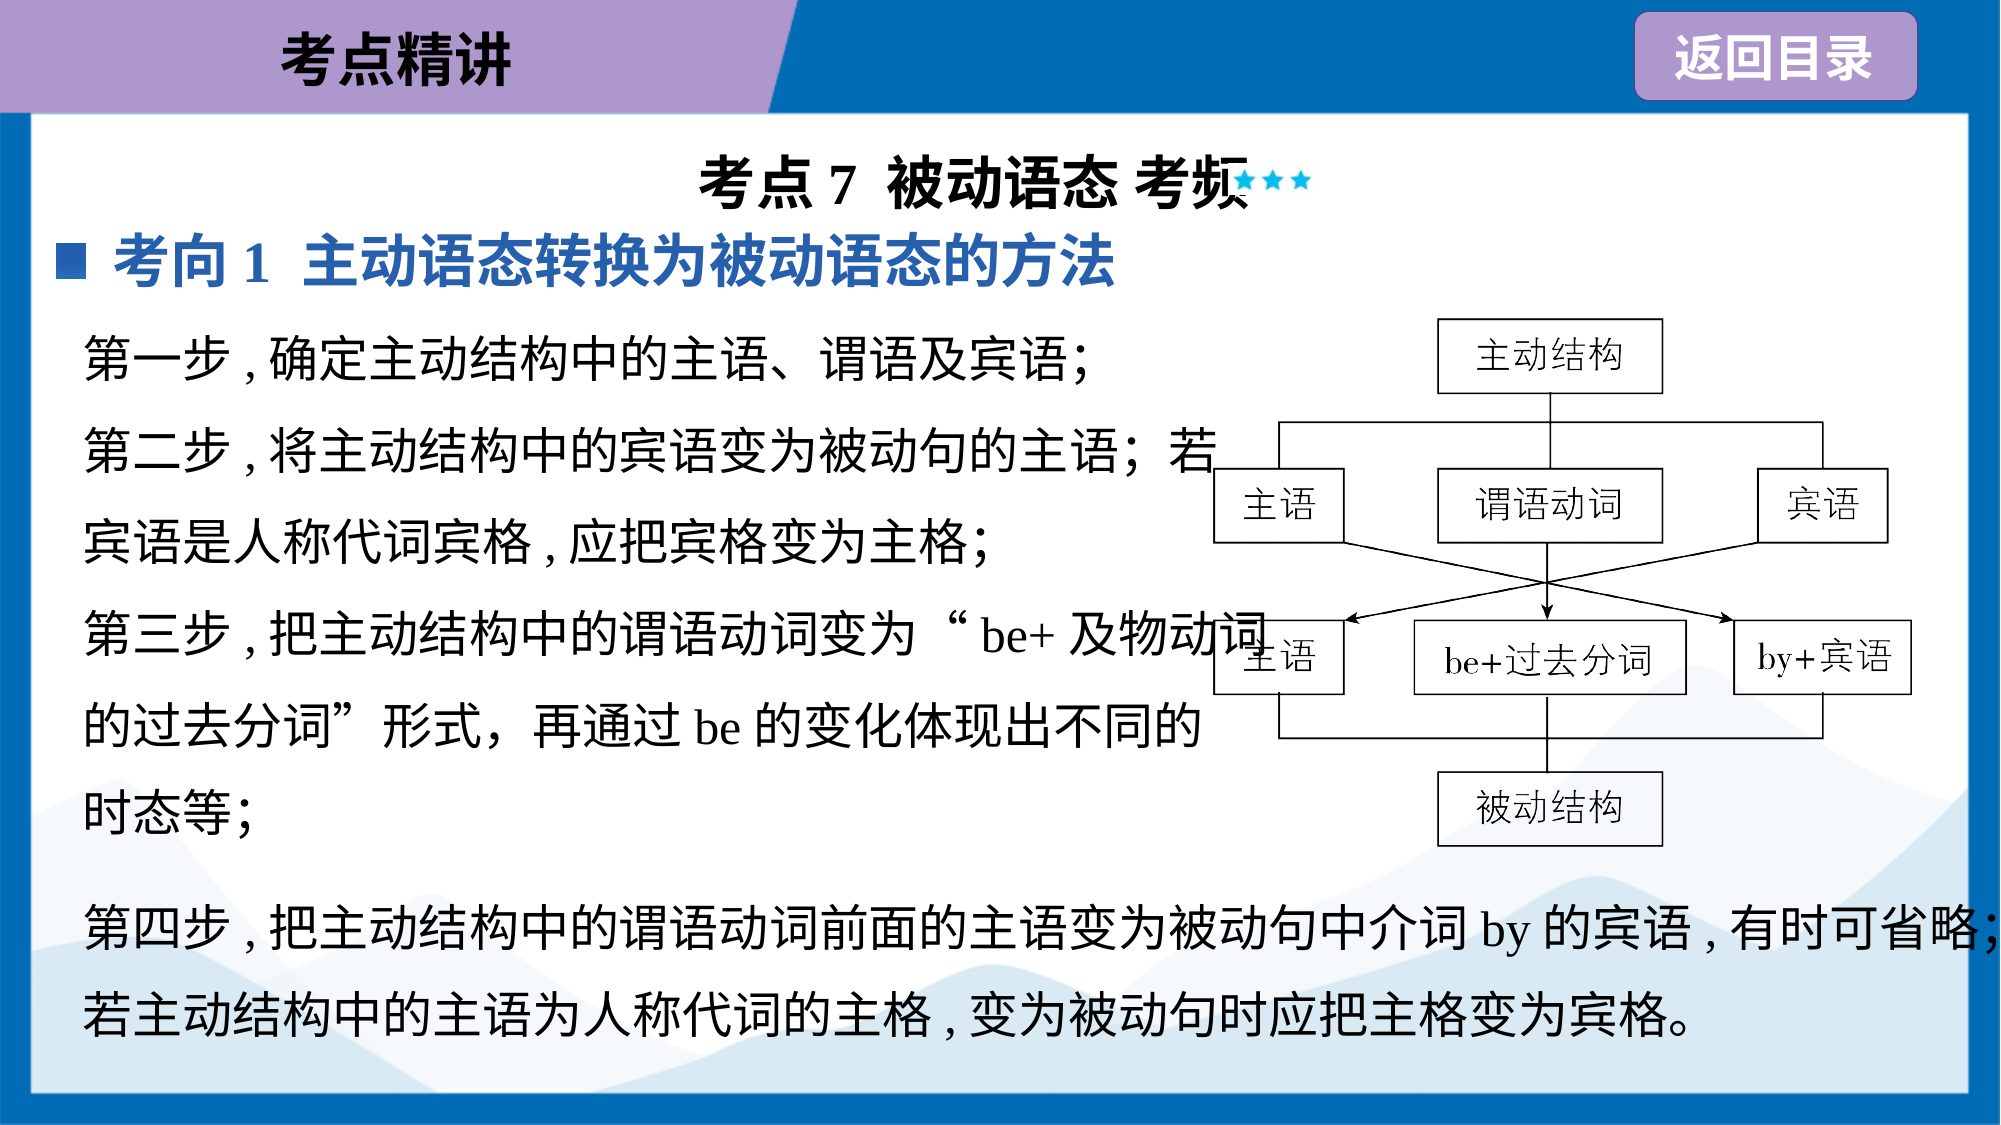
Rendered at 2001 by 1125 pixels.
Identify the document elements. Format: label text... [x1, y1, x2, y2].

picture [0, 0, 2000, 1125]
text_box 第一步,确定主动结构中的主语、谓语及宾语； 第二步,将主动结构中的宾语变为被动句的主语；若 宾语是人称代词宾格,应把宾格变为主格； 第三步,把主动结构中的谓语动词变为“be+及物动词 的过去分词”形式，再通过be的变化体现出不同的 时态等； [82, 295, 1199, 832]
text_box 考向1 主动语态转换为被动语态的方法 [112, 223, 1917, 294]
text_box 考点7 被动语态 考频 . [82, 144, 1918, 215]
text_box 第四步,把主动结构中的谓语动词前面的主语变为被动句中介词by的宾语,有时可省略； 若主动结构中的主语为人称代词的主格,变为被动句时应把主格变为宾格。 [82, 864, 1917, 1035]
